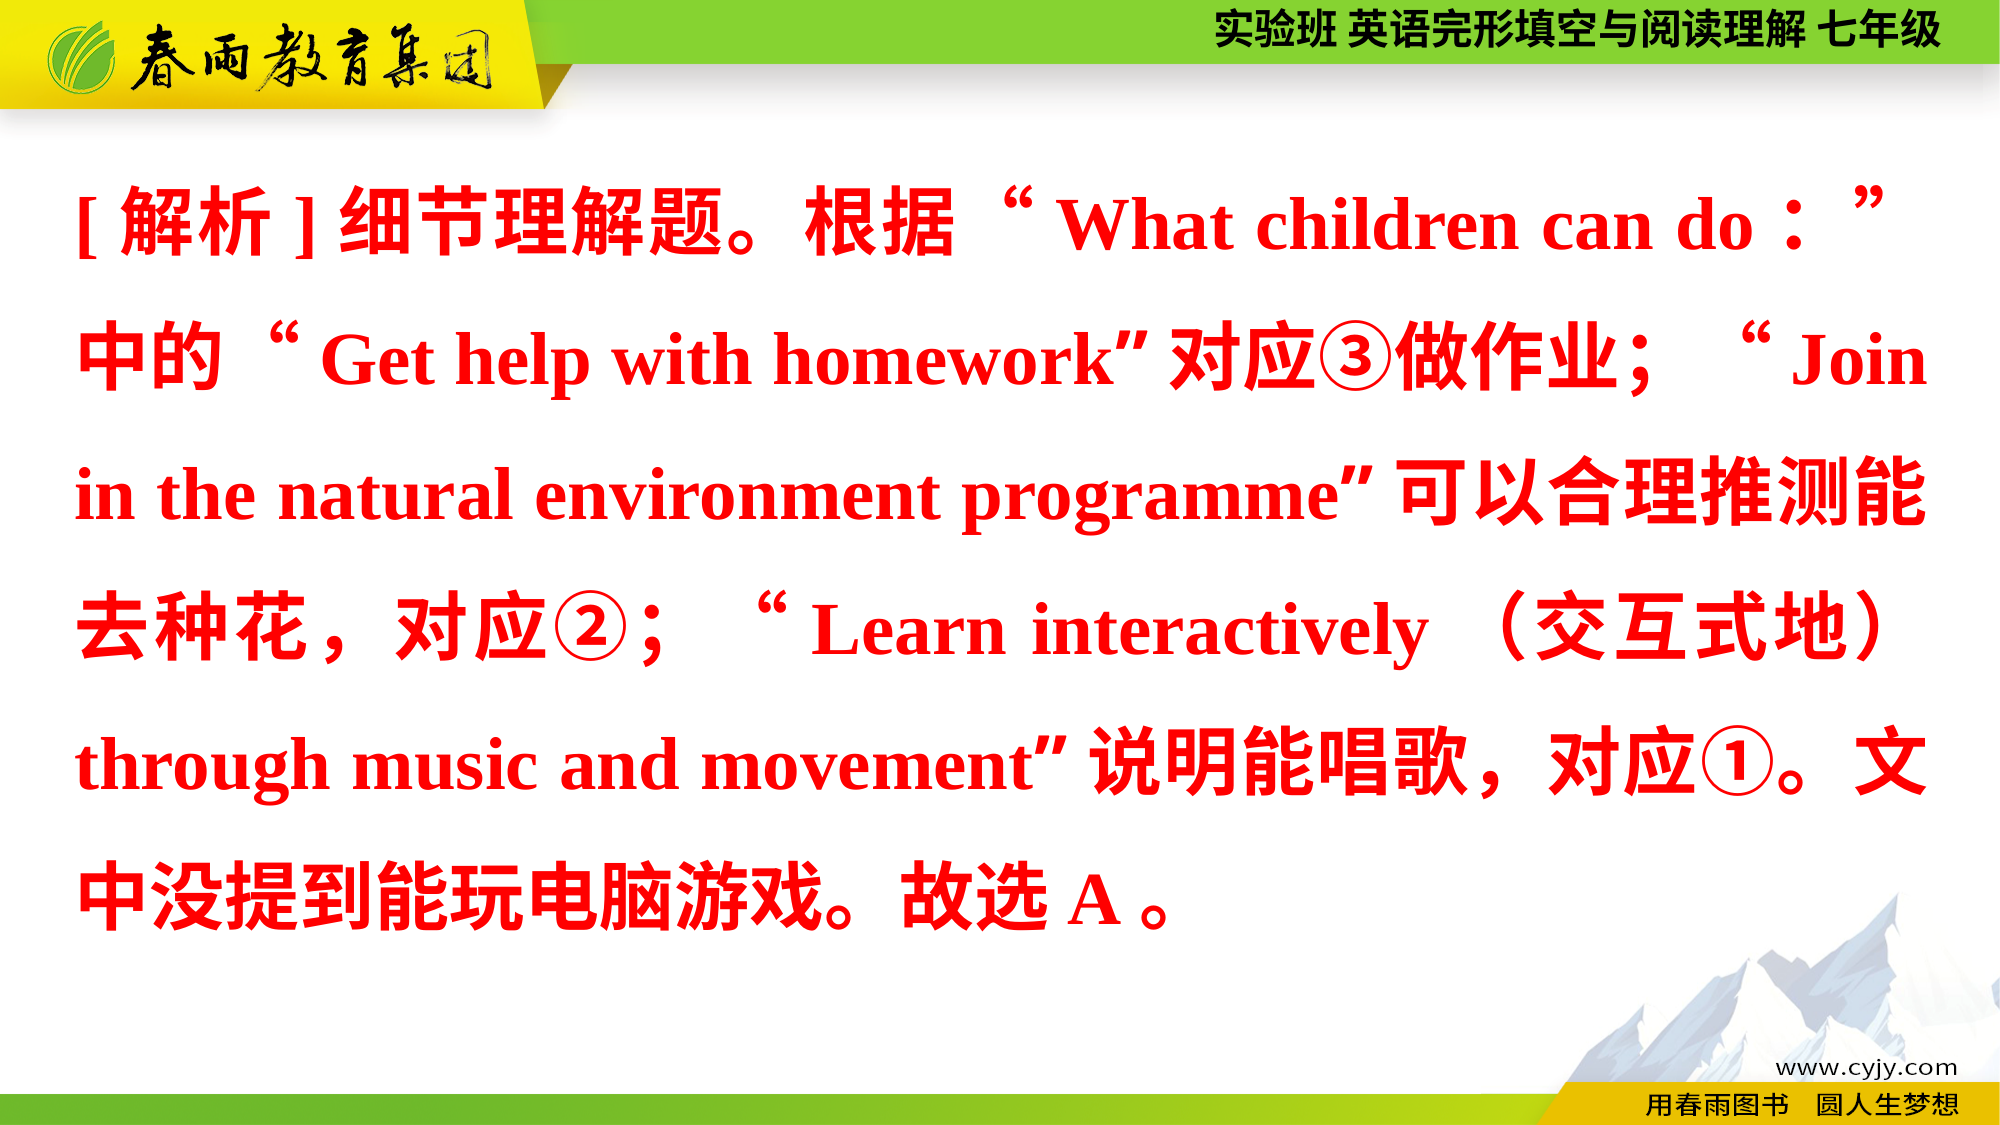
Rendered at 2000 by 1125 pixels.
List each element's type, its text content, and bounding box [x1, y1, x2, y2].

picture [0, 0, 2000, 1125]
list [解析]细节理解题。根据“What children can do：”中的“Get help with homework”对应③做作业；“Join in the natural environment programme”可以合理推测能去种花，对应②；“Learn interactively（交互式地） through music and movement”说明能唱歌，对应①。文中没提到能玩电脑游戏。故选A。 [59, 122, 1944, 939]
